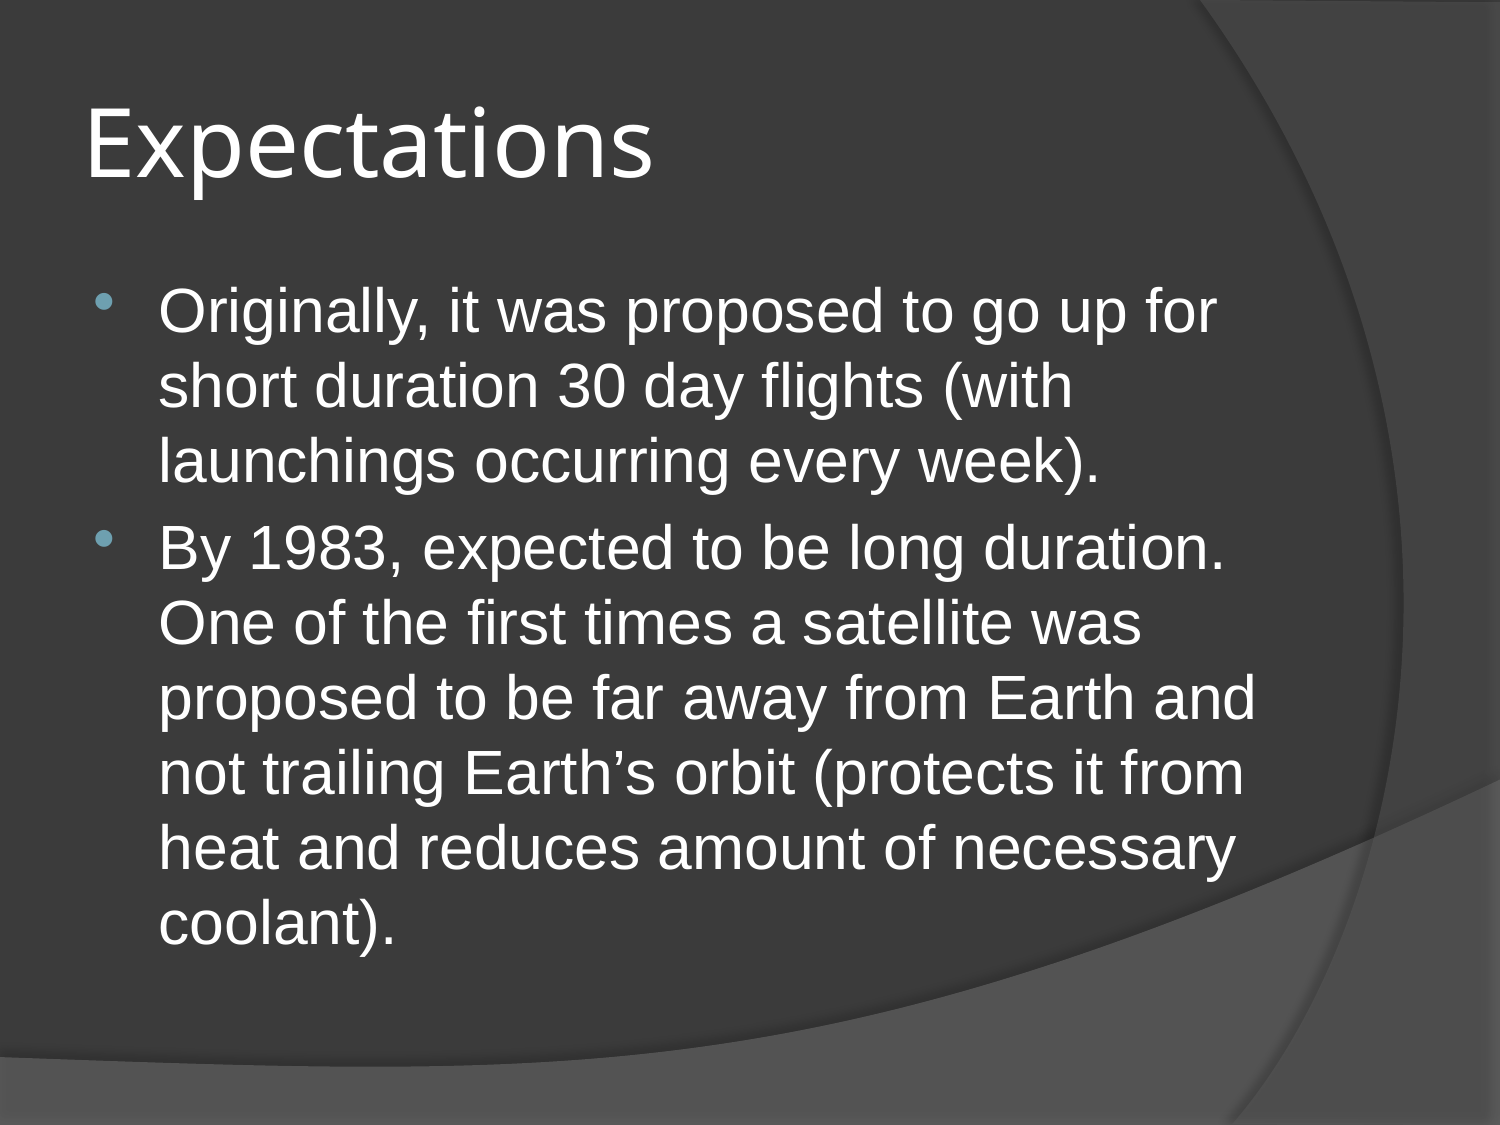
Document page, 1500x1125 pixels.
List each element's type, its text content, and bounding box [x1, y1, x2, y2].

list Originally, it was proposed to go up for short duration 30 day flights (with launchings occurring every week). By 1983, expected to be long duration. One of the first times a satellite was proposed to be far away from Earth and not trailing Earth’s orbit (protects it from heat and reduces amount of necessary coolant). [75, 262, 1300, 1005]
title Expectations [75, 45, 1300, 233]
